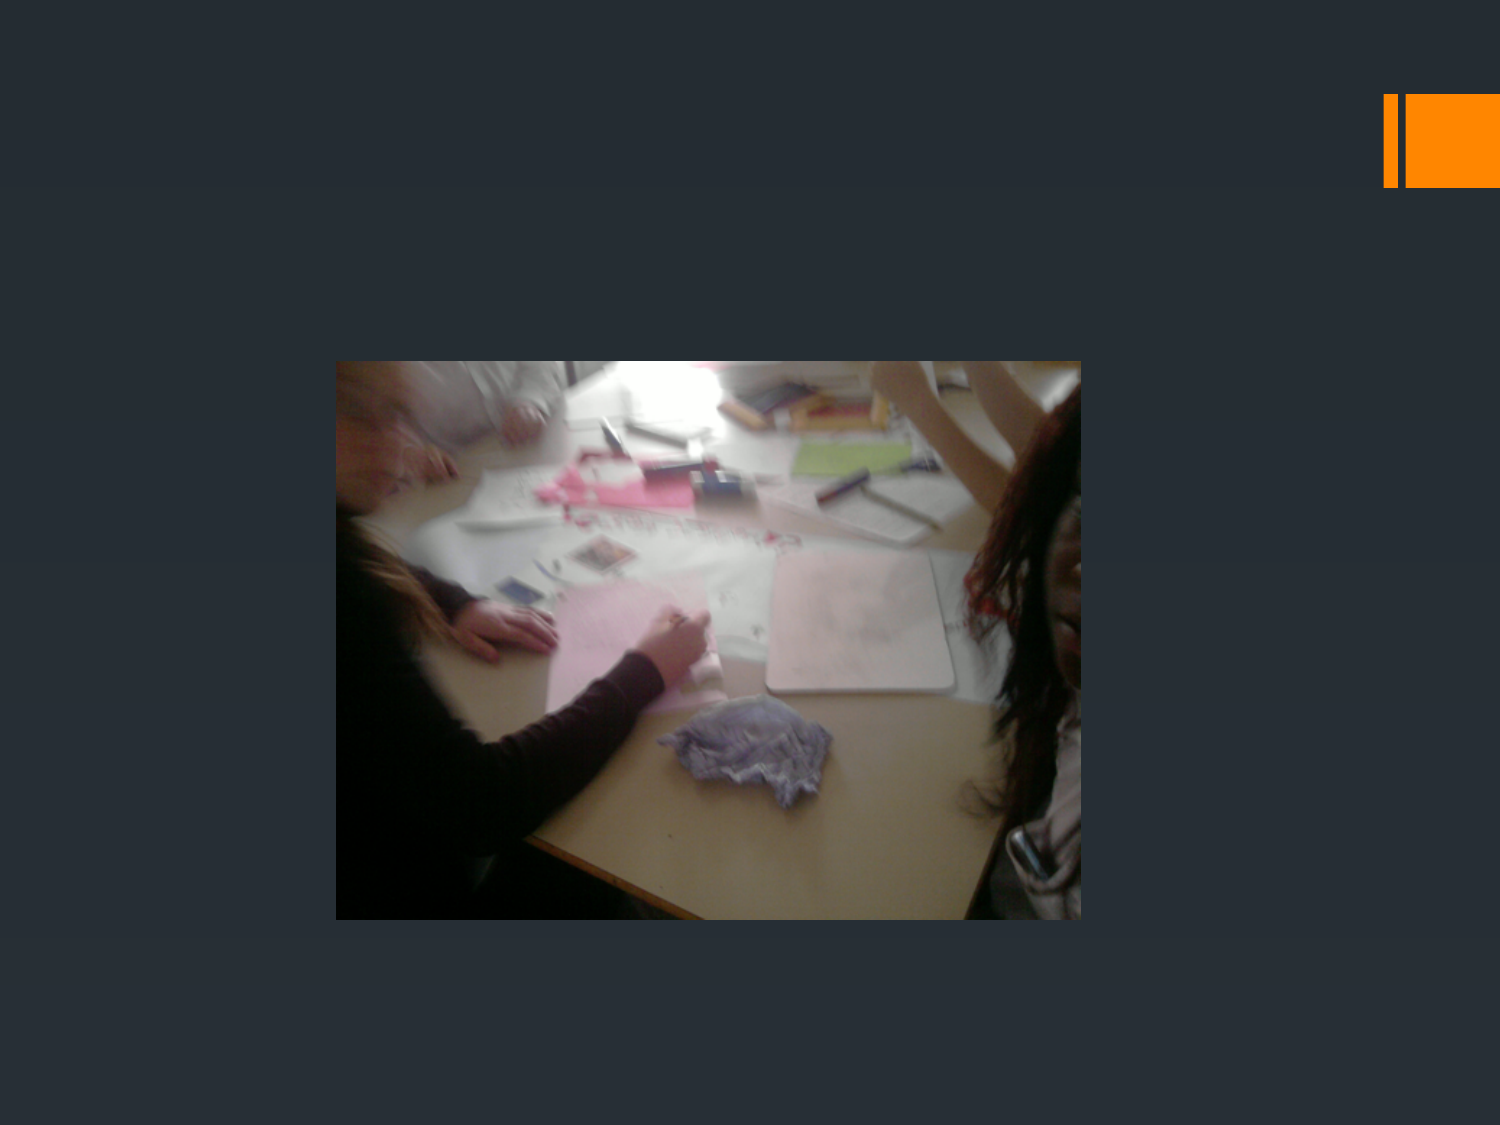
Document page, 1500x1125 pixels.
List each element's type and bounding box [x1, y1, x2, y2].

picture [336, 361, 1082, 920]
